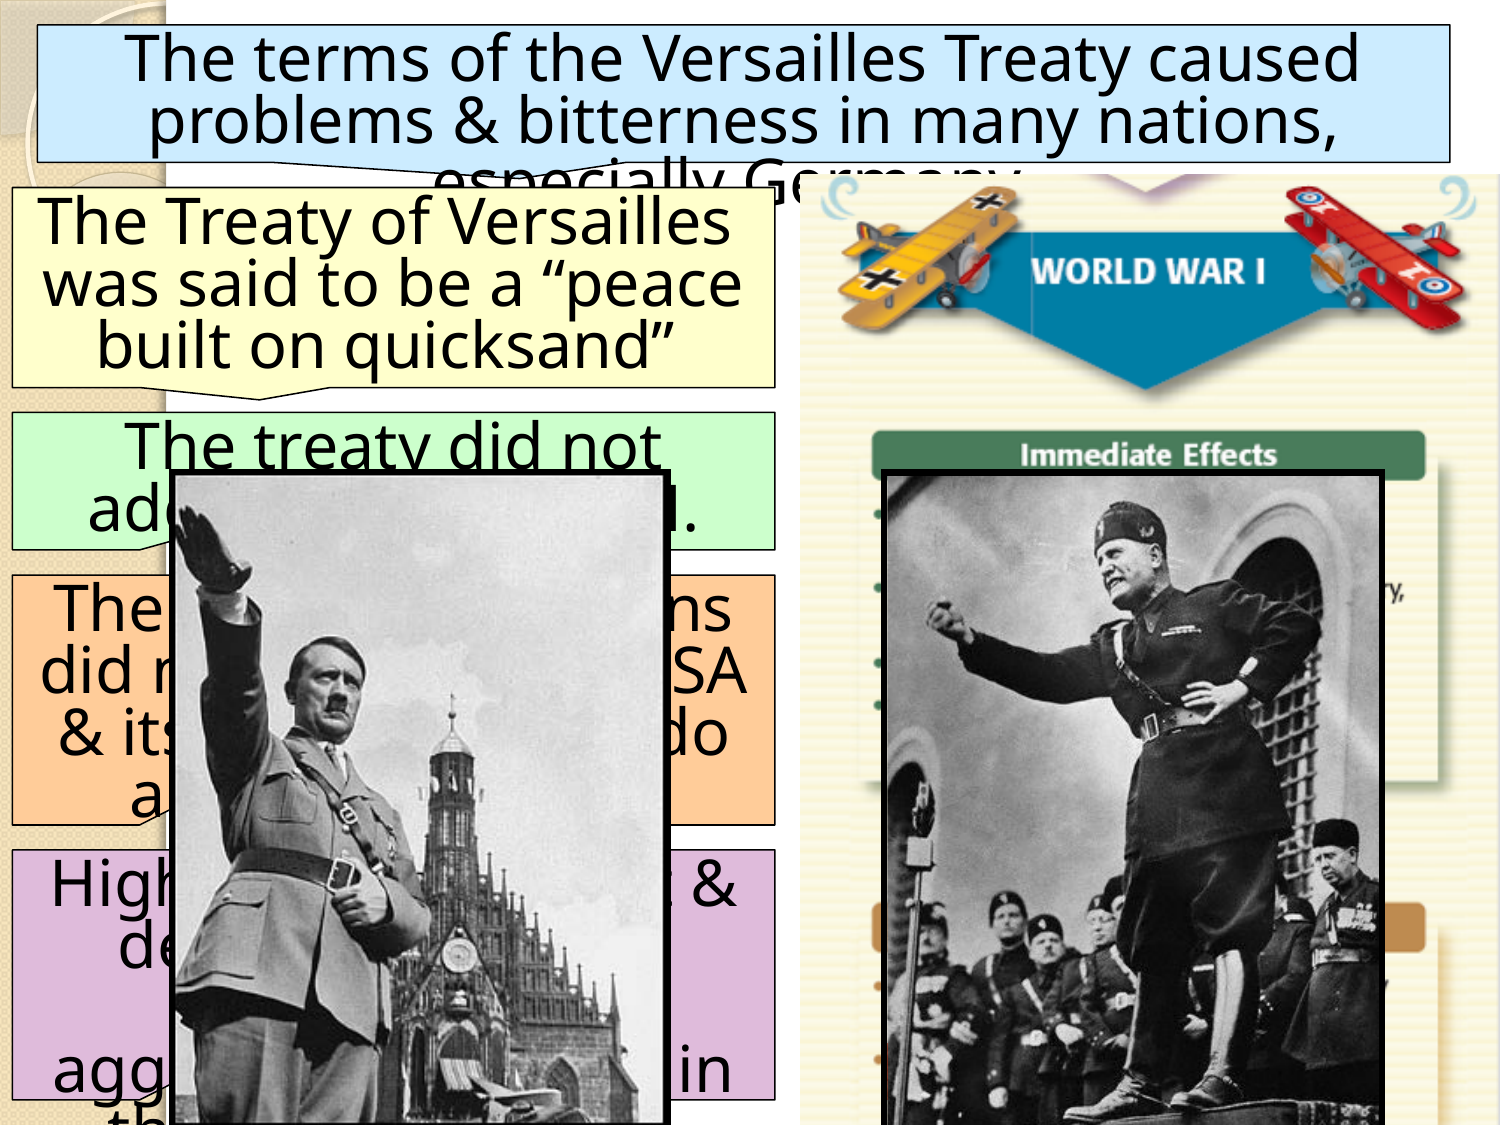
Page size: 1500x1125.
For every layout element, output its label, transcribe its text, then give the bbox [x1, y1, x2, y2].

text_box The League of Nations did not include the USA & its leaders would do anything to avoid another war [12, 575, 167, 826]
text_box The treaty did not address the M.A.I.N. causes of WWI [12, 412, 775, 550]
text_box High unemployment & desire for revenge would lead to aggressive dictators in the 1920s & 1930s [672, 849, 775, 1100]
text_box The Treaty of Versailles was said to be a “peace built on quicksand” [12, 187, 775, 400]
text_box The terms of the Versailles Treaty caused problems & bitterness in many nations, especially Germany [37, 24, 1450, 179]
text_box The League of Nations did not include the USA & its leaders would do anything to avoid another war [672, 575, 775, 826]
text_box High unemployment & desire for revenge would lead to aggressive dictators in the 1920s & 1930s [12, 849, 167, 1100]
picture [799, 174, 1500, 1125]
picture [174, 474, 665, 1125]
